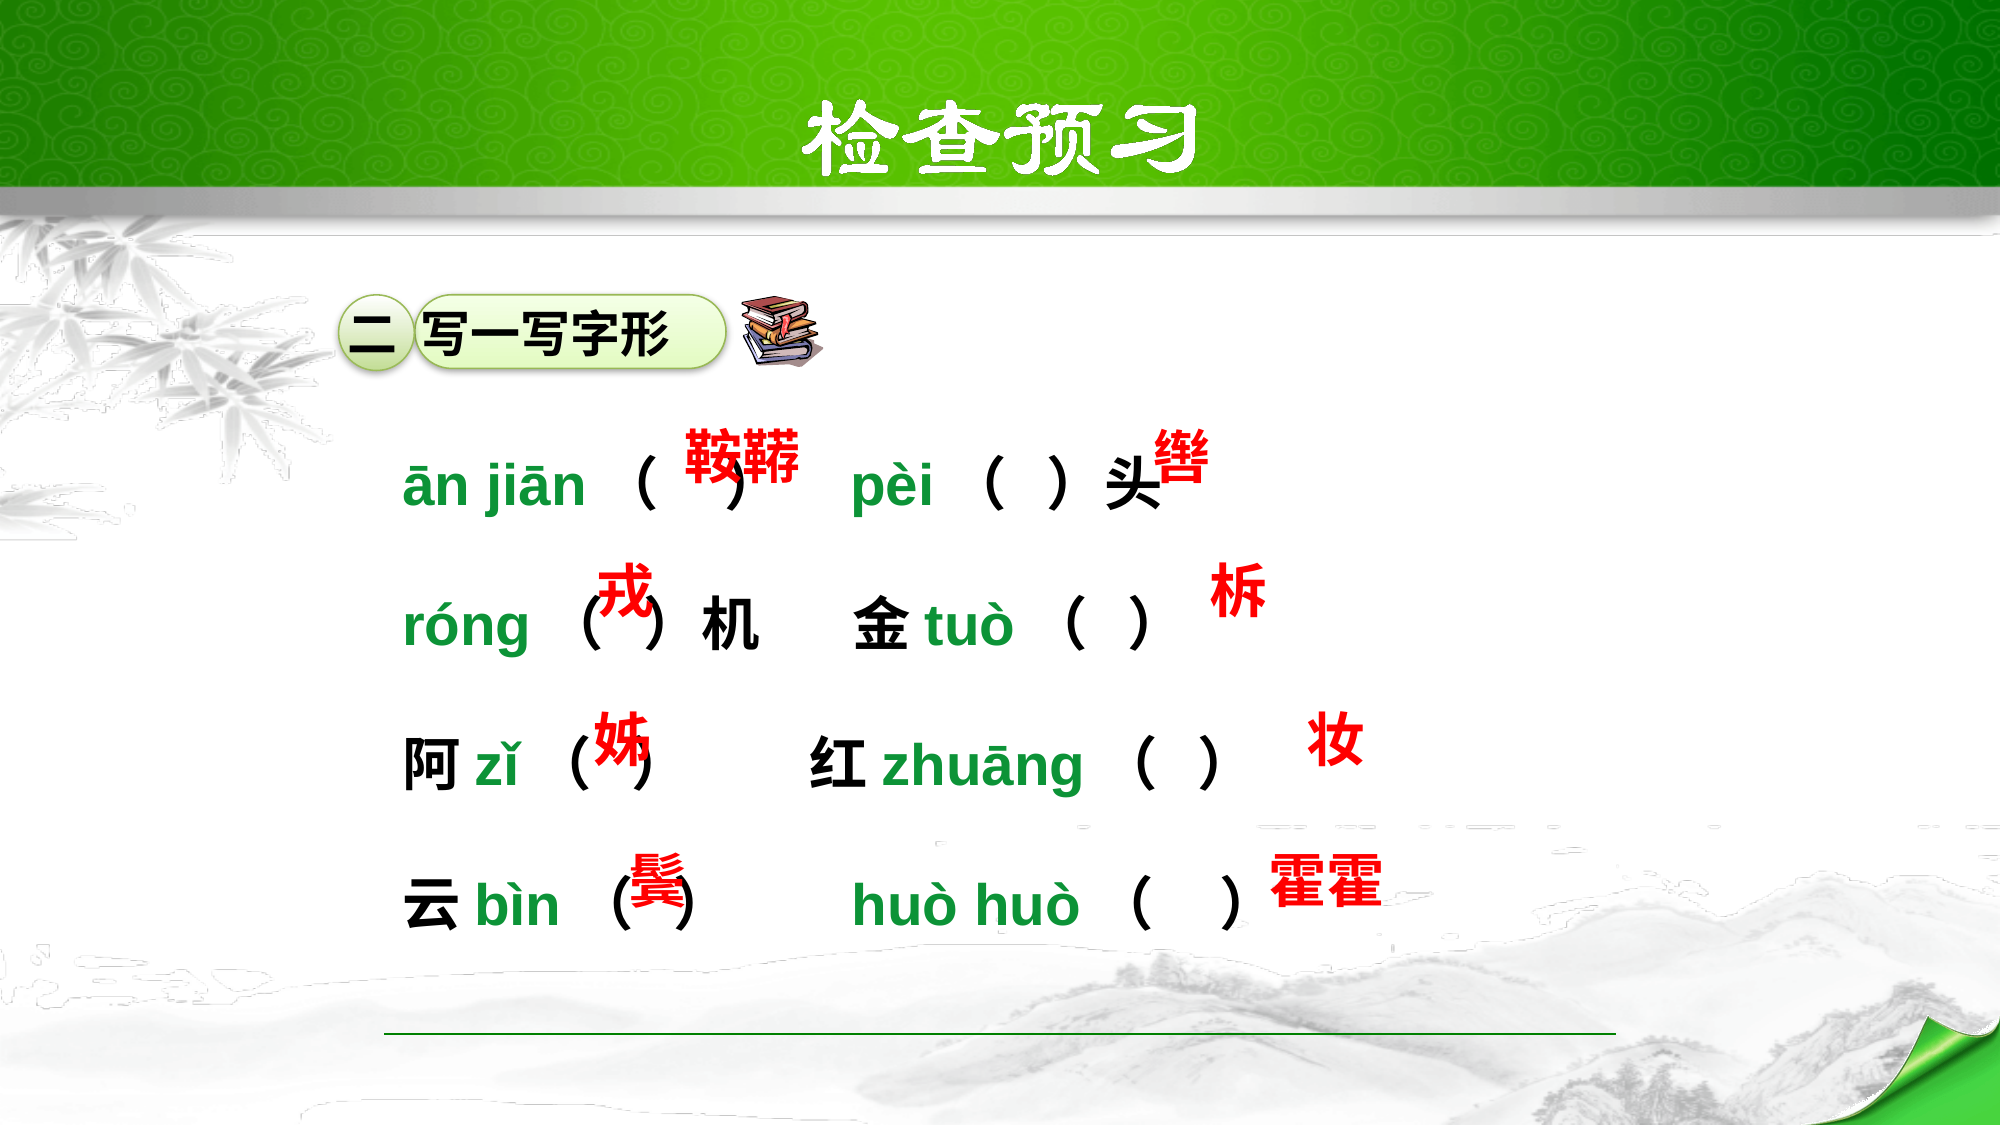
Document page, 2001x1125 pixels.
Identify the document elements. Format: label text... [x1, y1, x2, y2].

text_box ān jiān（ ） pèi（ ）头 róng（ ）机 金tuò（ ） 阿zǐ（ ） 红zhuāng（ ） 云bìn（ ） huò huò（ ） [387, 581, 1616, 776]
picture [0, 779, 2000, 1125]
text_box 姊 [579, 695, 668, 776]
text_box 柝 [1194, 581, 1405, 632]
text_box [332, 294, 846, 371]
text_box 戎 [581, 581, 670, 632]
picture [0, 0, 2000, 570]
text_box 妆 [1291, 695, 1380, 776]
